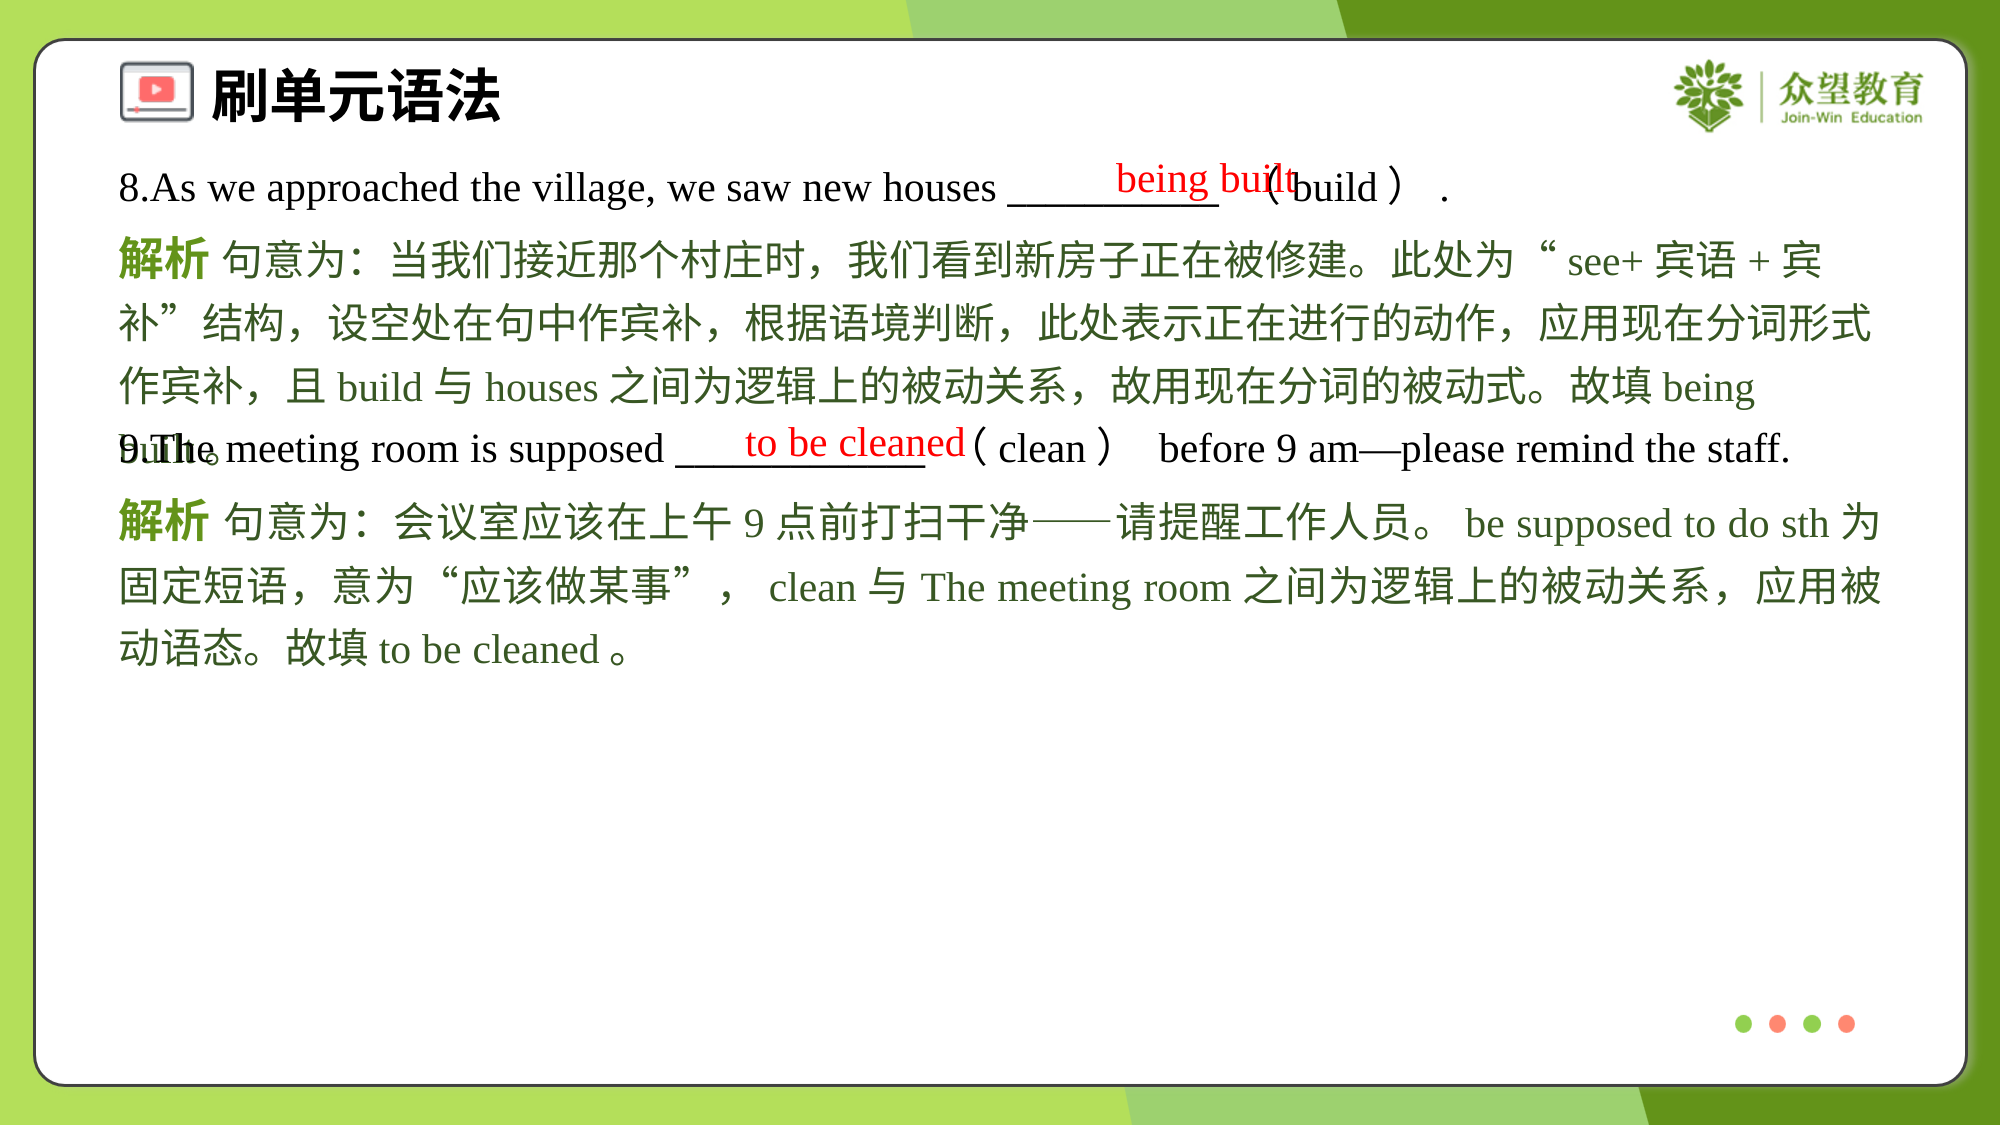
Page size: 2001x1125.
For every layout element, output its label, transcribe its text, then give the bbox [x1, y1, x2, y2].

text_box 9.The meeting room is supposed _____________ （clean） before 9 am—please remind the staff. [118, 408, 1906, 466]
text_box 8.As we approached the village, we saw new houses ___________ （build）. [118, 146, 1883, 204]
text_box being built [1106, 138, 1306, 196]
text_box 解析 句意为：当我们接近那个村庄时，我们看到新房子正在被修建。此处为“see+宾语+宾补”结构，设空处在句中作宾补，根据语境判断，此处表示正在进行的动作，应用现在分词形式作宾补，且build与houses之间为逻辑上的被动关系，故用现在分词的被动式。故填being built。 [118, 215, 1883, 405]
text_box 解析 句意为：会议室应该在上午9点前打扫干净——请提醒工作人员。be supposed to do sth为固定短语，意为“应该做某事”，clean与The meeting room之间为逻辑上的被动关系，应用被动语态。故填to be cleaned。 [118, 478, 1883, 667]
picture [0, 0, 2000, 1125]
text_box to be cleaned [730, 402, 981, 460]
